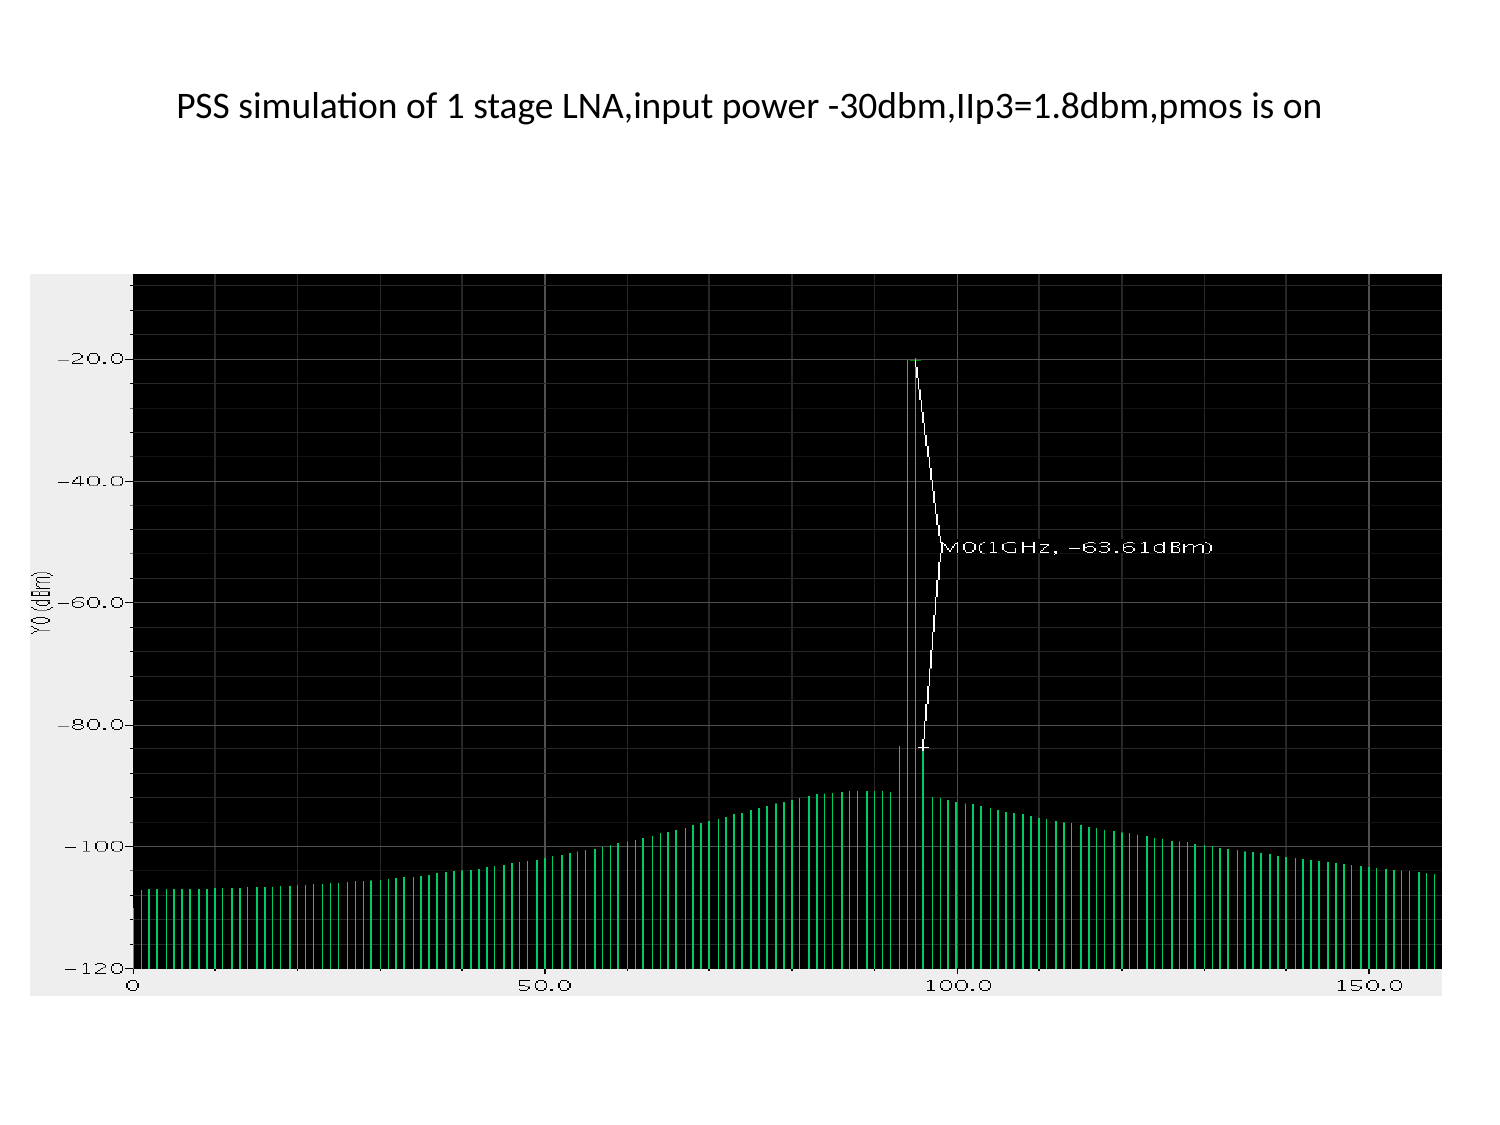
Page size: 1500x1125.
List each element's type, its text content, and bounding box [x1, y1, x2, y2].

title PSS simulation of 1 stage LNA,input power -30dbm,IIp3=1.8dbm,pmos is on [75, 45, 1425, 163]
picture [30, 274, 1442, 996]
